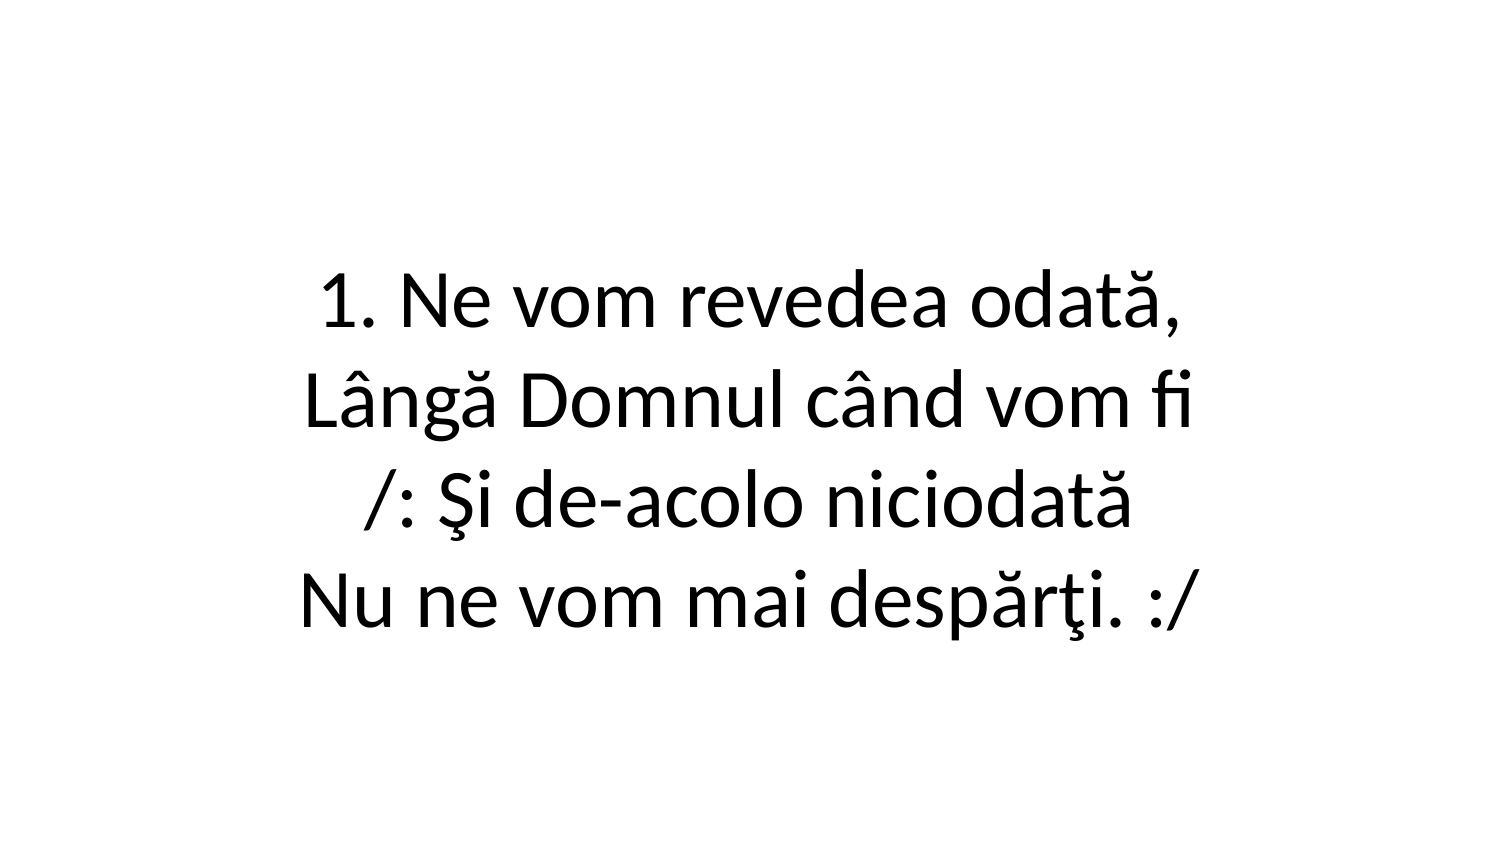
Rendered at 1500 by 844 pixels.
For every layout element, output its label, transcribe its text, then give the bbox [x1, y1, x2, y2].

text_box 1. Ne vom revedea odată, Lângă Domnul când vom fi /: Şi de-acolo niciodată Nu ne vom mai despărţi. :/ [283, 192, 1216, 652]
